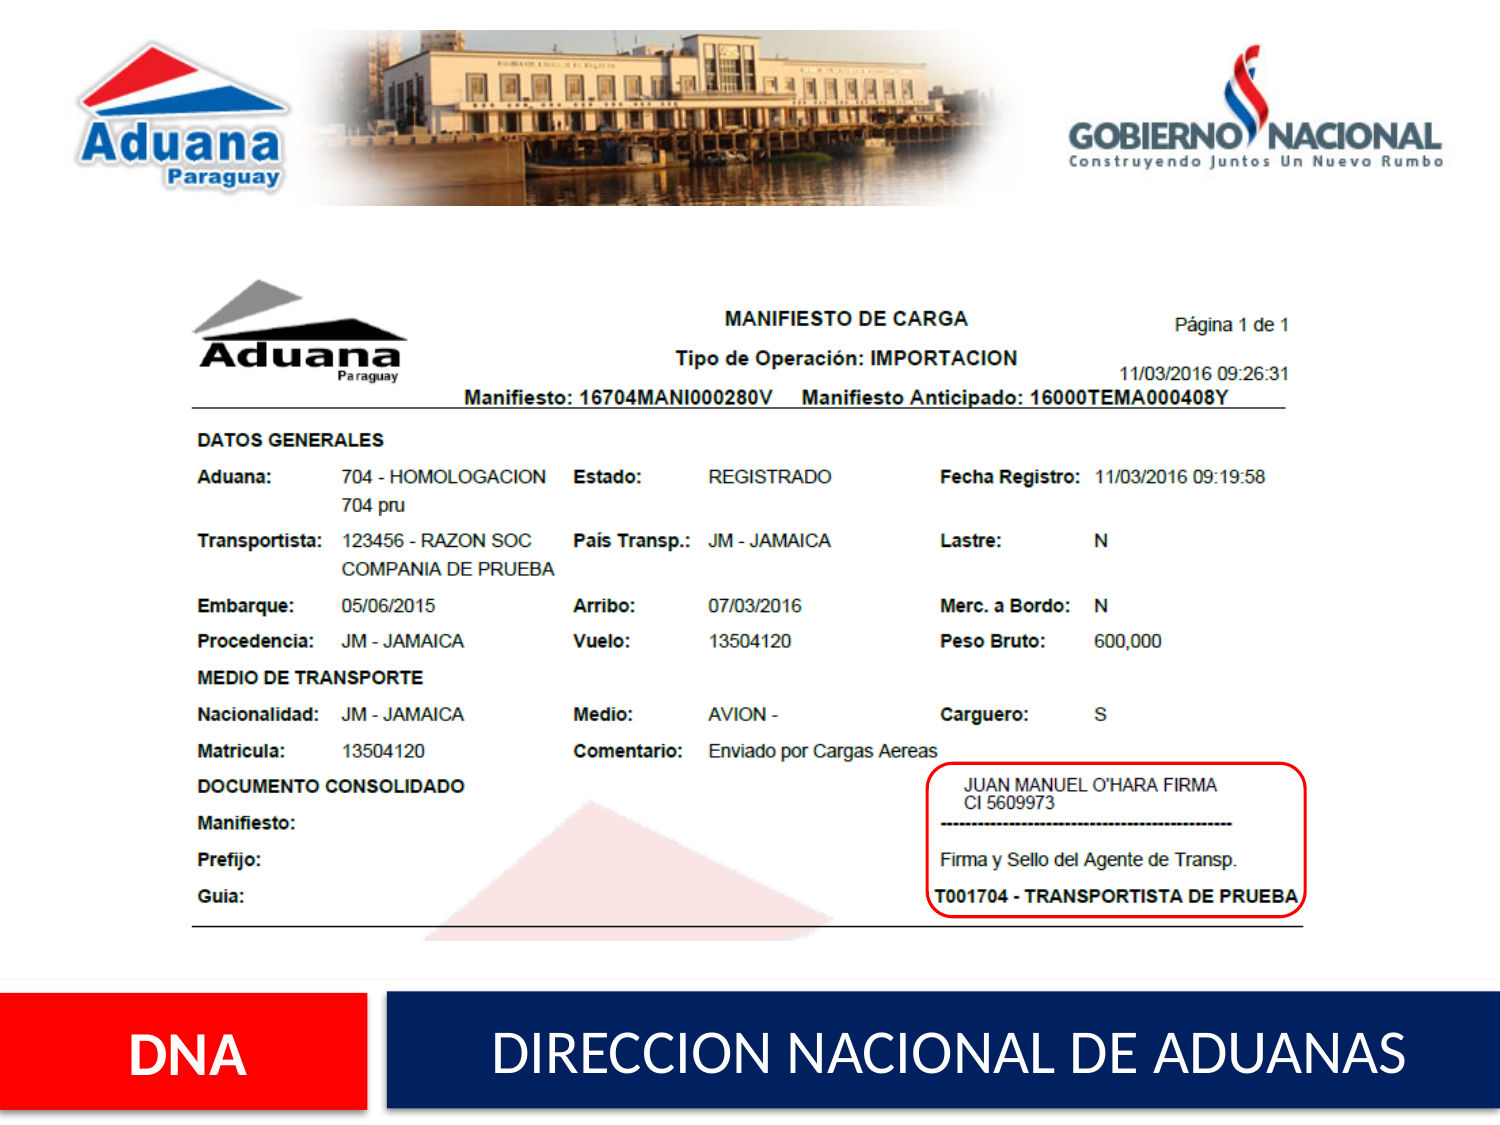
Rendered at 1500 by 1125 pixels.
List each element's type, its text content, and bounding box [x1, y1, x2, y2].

picture [135, 231, 1318, 942]
text_box DNA [64, 1005, 311, 1096]
picture [52, 30, 1460, 207]
subtitle DIRECCION NACIONAL DE ADUANAS [399, 992, 1500, 1106]
